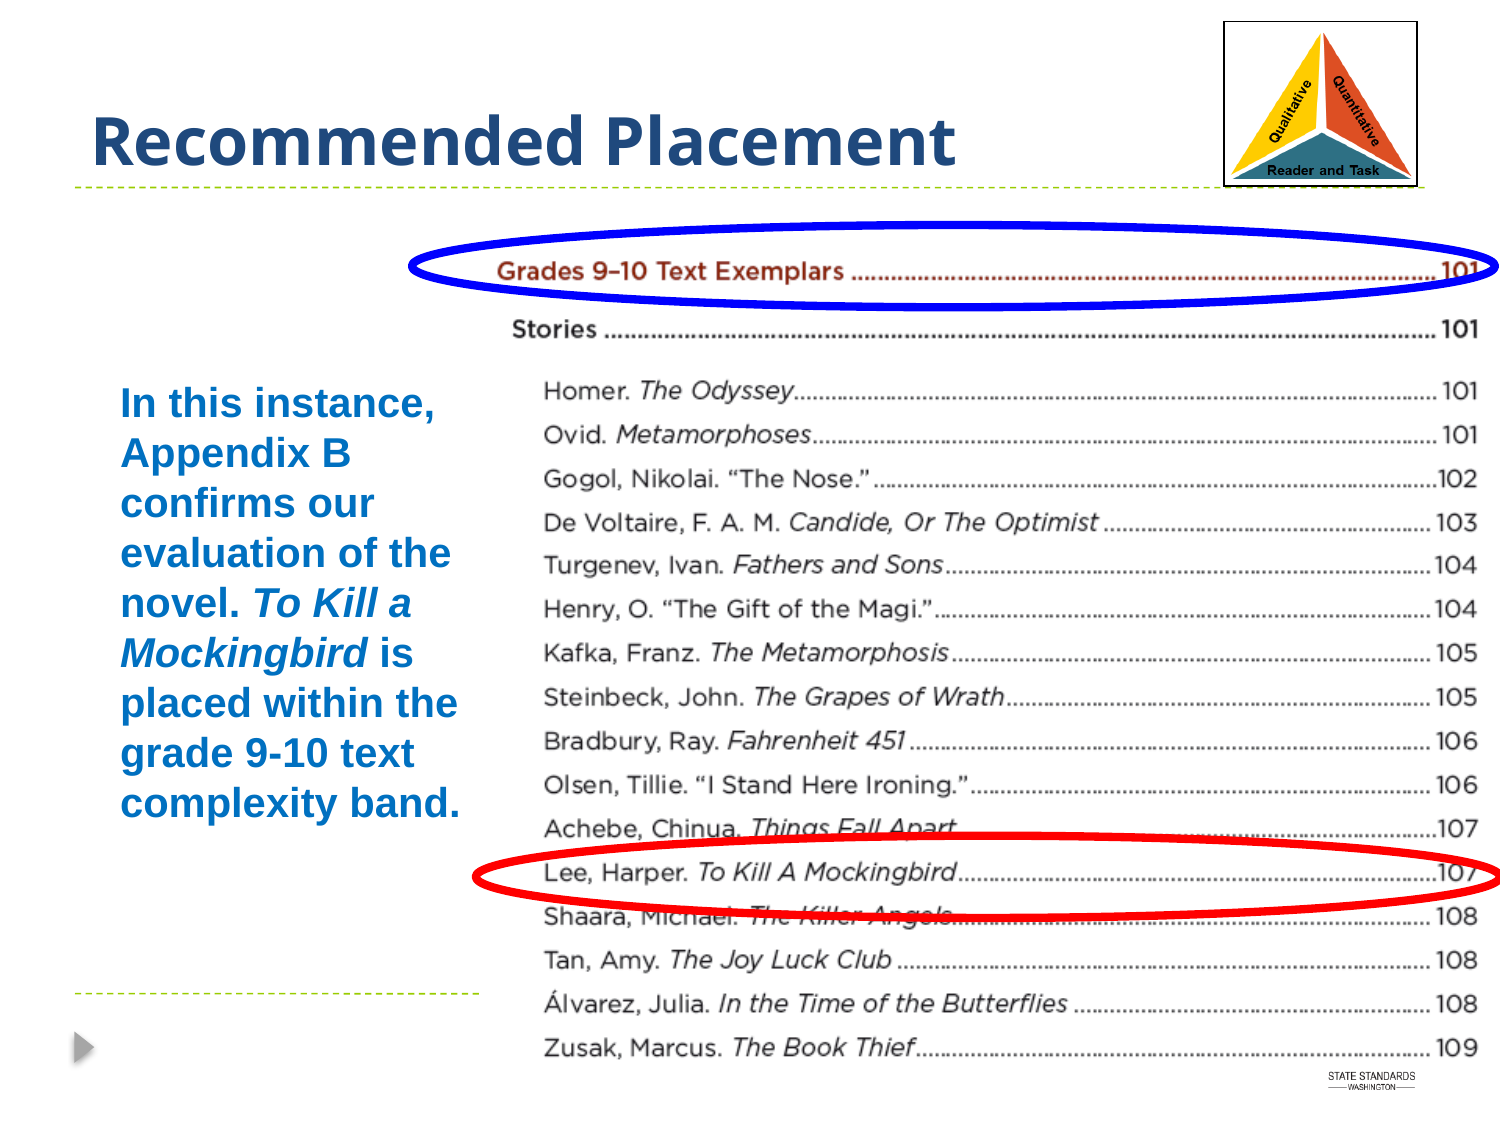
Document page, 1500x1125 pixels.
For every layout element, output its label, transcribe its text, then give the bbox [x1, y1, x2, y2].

text_box [1496, 871, 1500, 882]
title Recommended Placement [75, 0, 1150, 186]
text_box [411, 224, 1446, 287]
picture [1224, 22, 1417, 186]
picture [486, 249, 1496, 682]
picture [480, 684, 1491, 1090]
text_box In this instance, Appendix B confirms our evaluation of the novel. To Kill a Mockingbird is placed within the grade 9-10 text complexity band. [105, 368, 481, 834]
